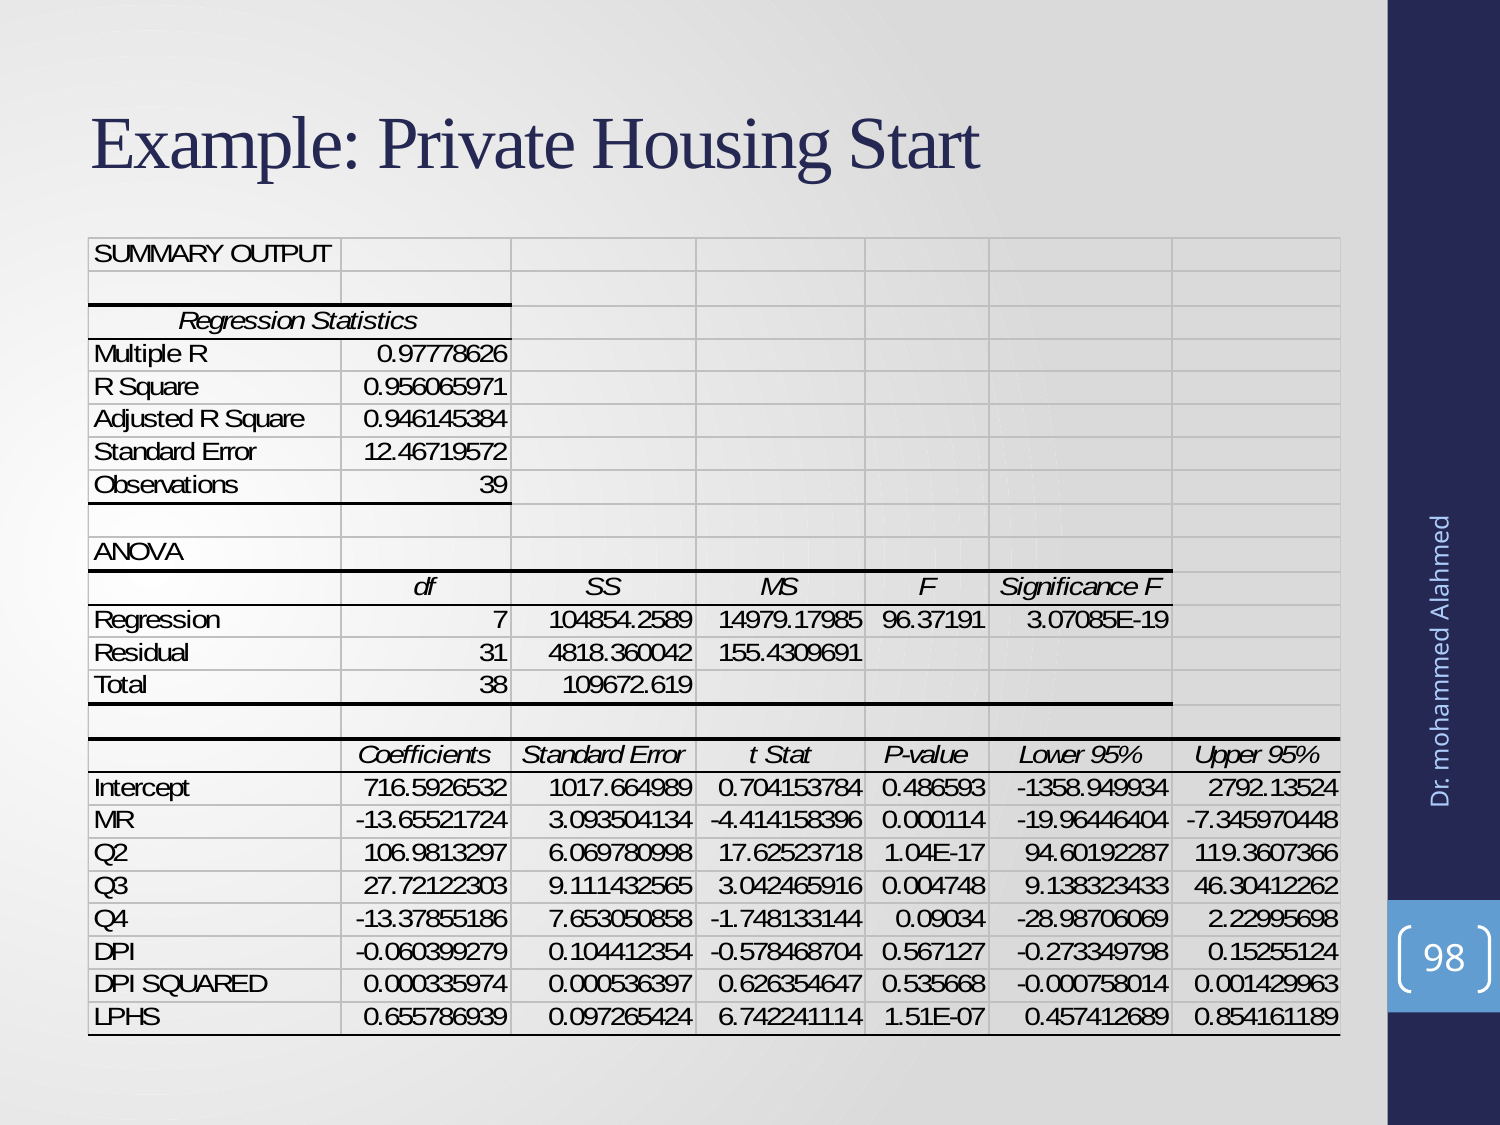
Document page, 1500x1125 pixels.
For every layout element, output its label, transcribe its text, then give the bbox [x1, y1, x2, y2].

slide_number 98 [1397, 925, 1492, 994]
footer Dr. mohammed Alahmed [1408, 500, 1469, 889]
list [86, 236, 1343, 1039]
title Example: Private Housing Start [75, 45, 1325, 233]
